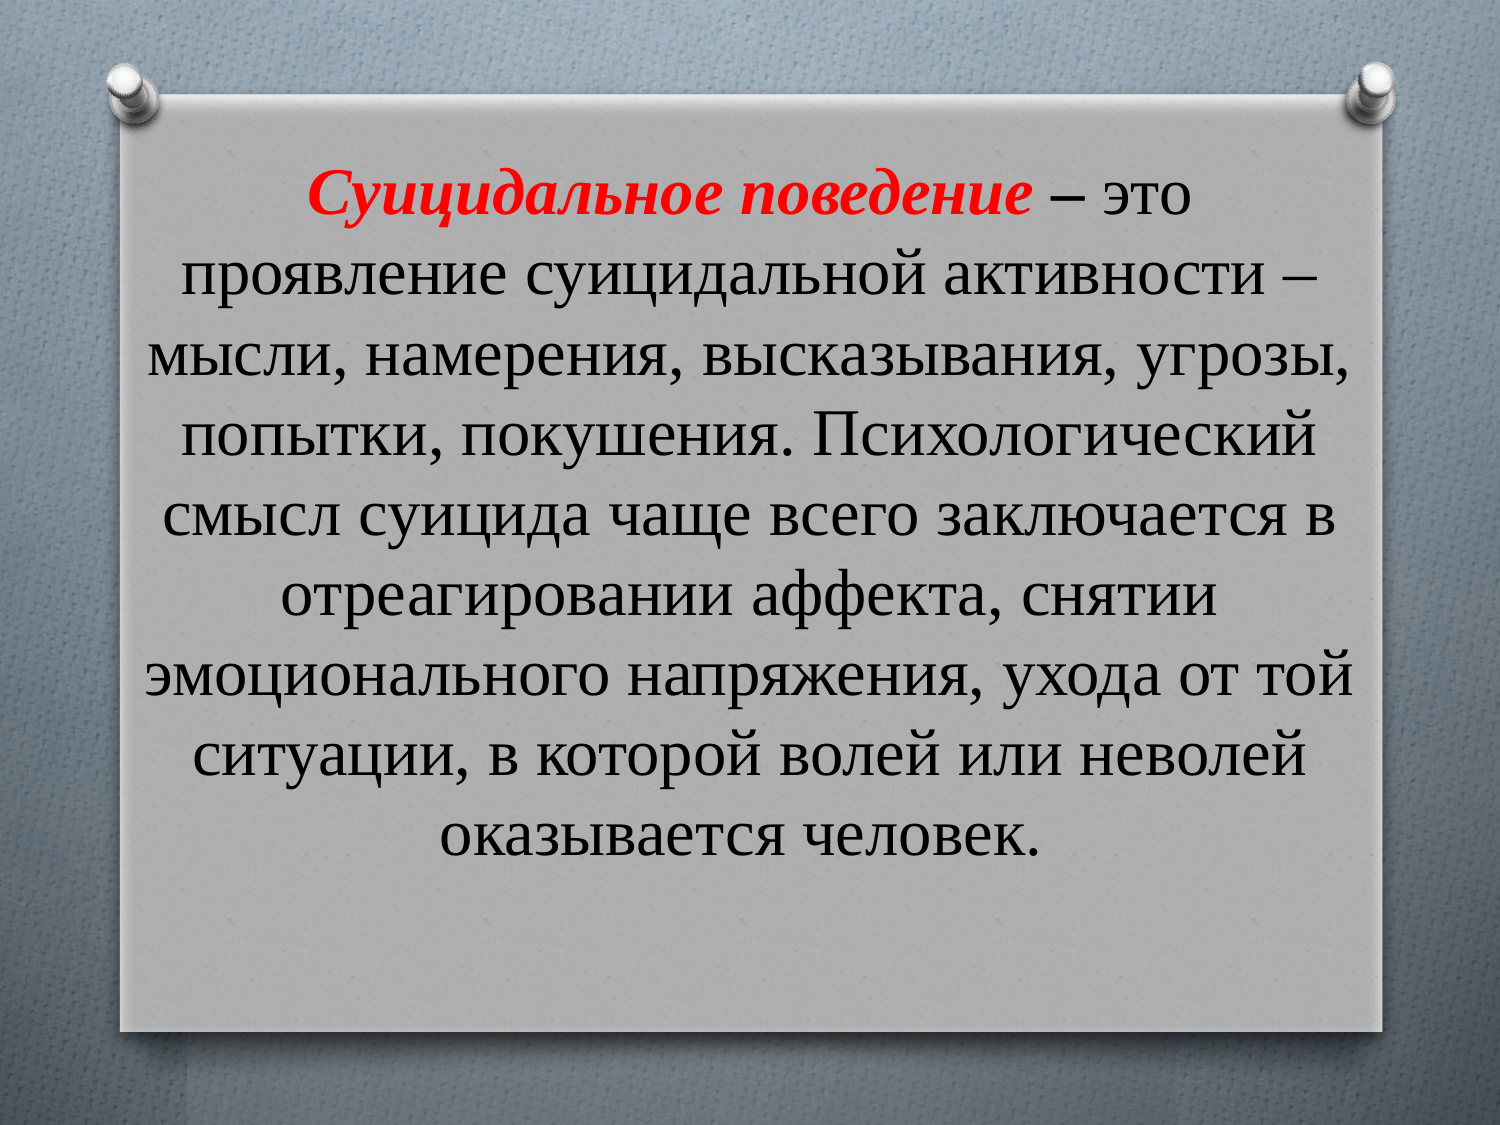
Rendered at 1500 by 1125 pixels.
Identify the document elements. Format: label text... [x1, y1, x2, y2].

list Суицидальное поведение – это проявление суицидальной активности – мысли, намерения, высказывания, угрозы, попытки, покушения. Психологический смысл суицида чаще всего заключается в отреагировании аффекта, снятии эмоционального напряжения, ухода от той ситуации, в которой волей или неволей оказывается человек. [123, 140, 1376, 1000]
picture [75, 29, 198, 140]
picture [1317, 35, 1439, 146]
